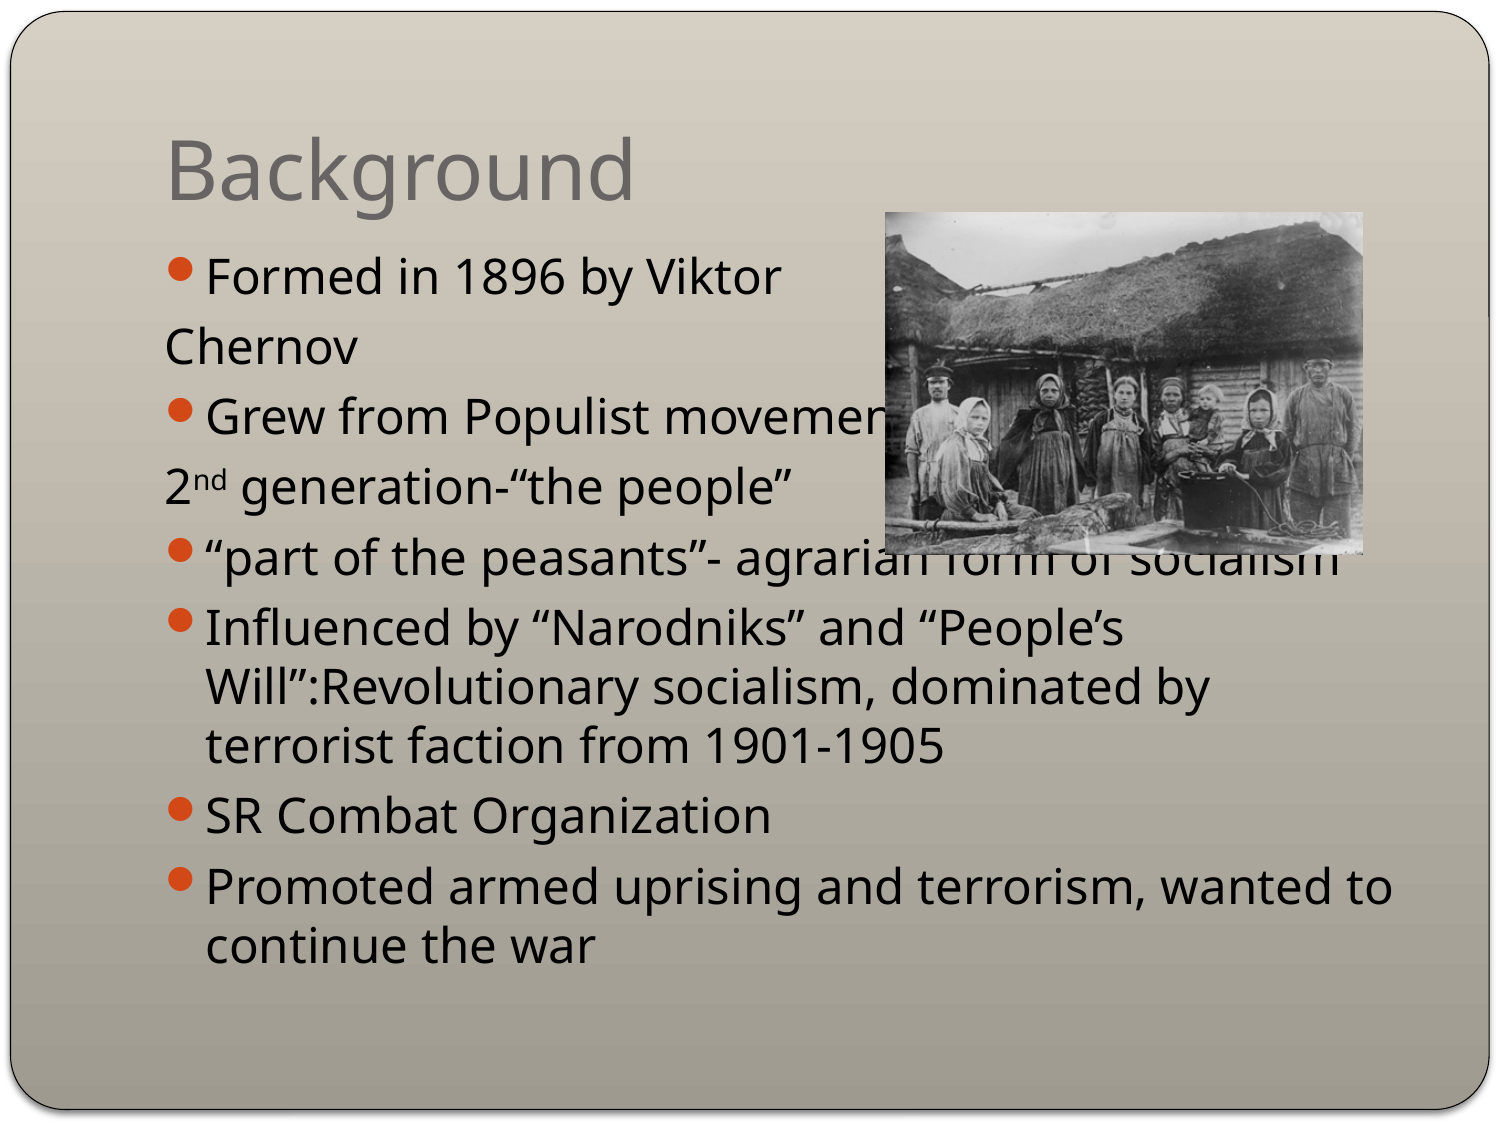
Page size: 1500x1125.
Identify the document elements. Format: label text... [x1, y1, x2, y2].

picture [884, 212, 1363, 556]
list Formed in 1896 by Viktor Chernov Grew from Populist movement: 2nd generation-“the people” “part of the peasants”- agrarian form of socialism Influenced by “Narodniks” and “People’s Will”:Revolutionary socialism, dominated by terrorist faction from 1901-1905 SR Combat Organization Promoted armed uprising and terrorism, wanted to continue the war [150, 237, 1425, 988]
title Background [150, 45, 1425, 233]
